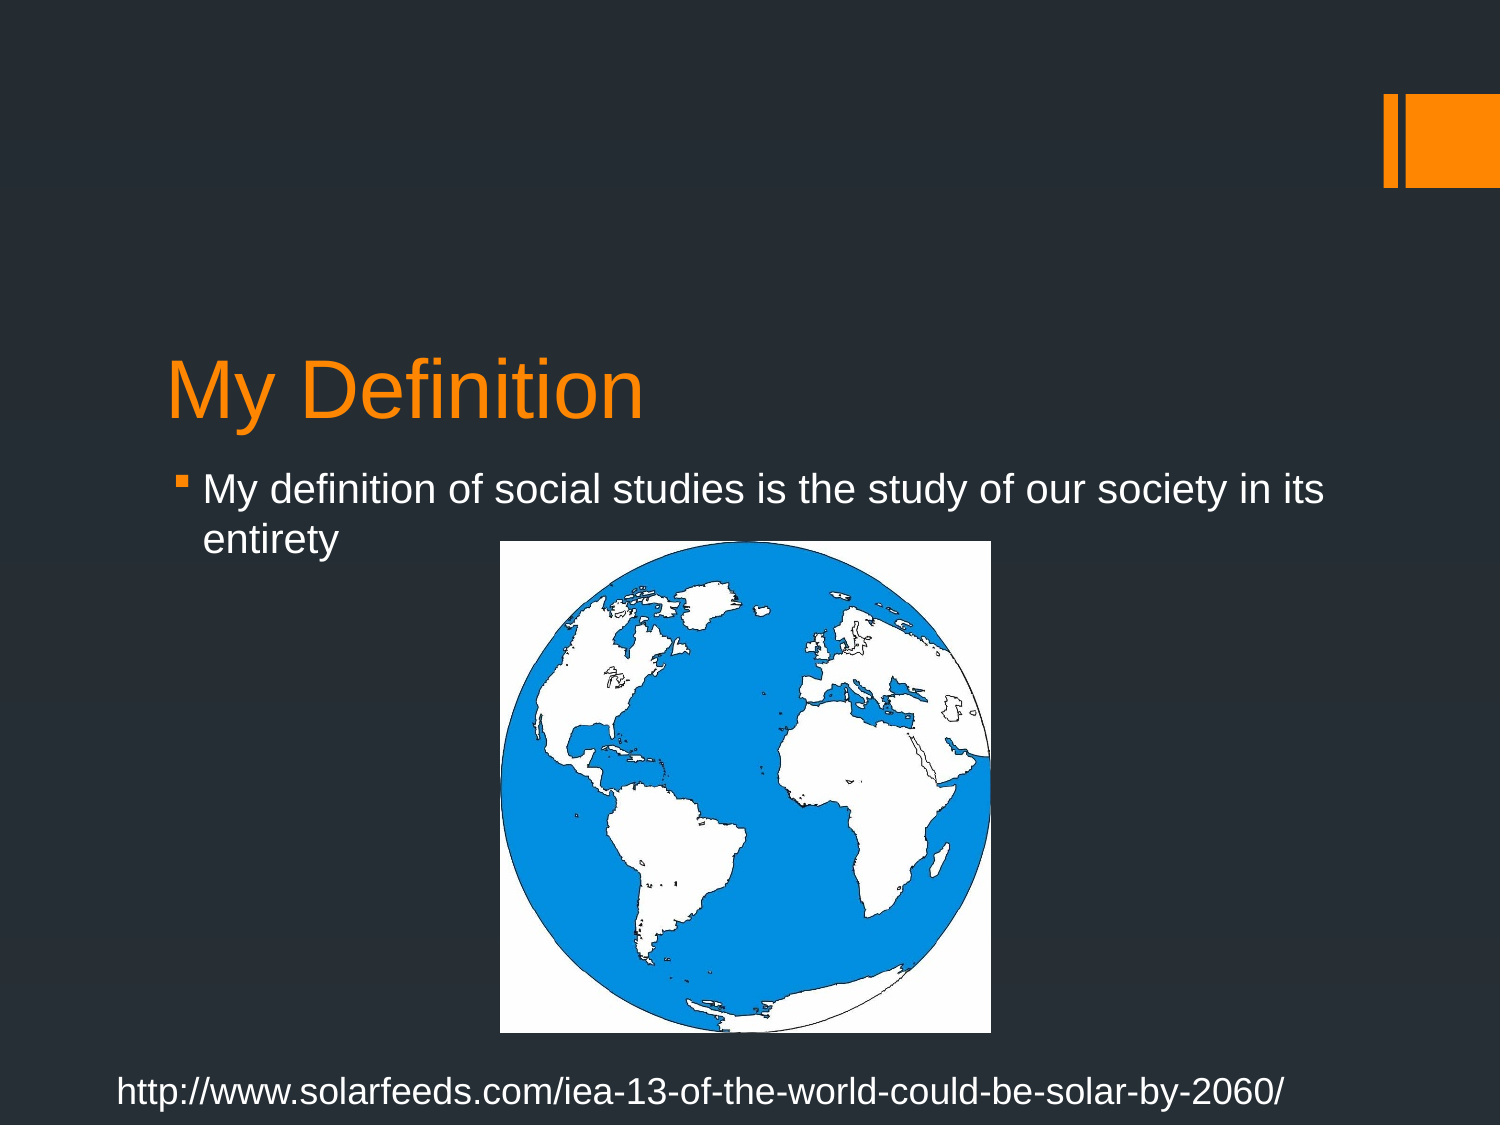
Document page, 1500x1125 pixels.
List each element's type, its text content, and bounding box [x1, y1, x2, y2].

picture [499, 541, 992, 1033]
title My Definition [150, 253, 1350, 443]
list My definition of social studies is the study of our society in its entirety [150, 454, 1350, 1035]
text_box http://www.solarfeeds.com/iea-13-of-the-world-could-be-solar-by-2060/ [101, 1059, 1389, 1120]
